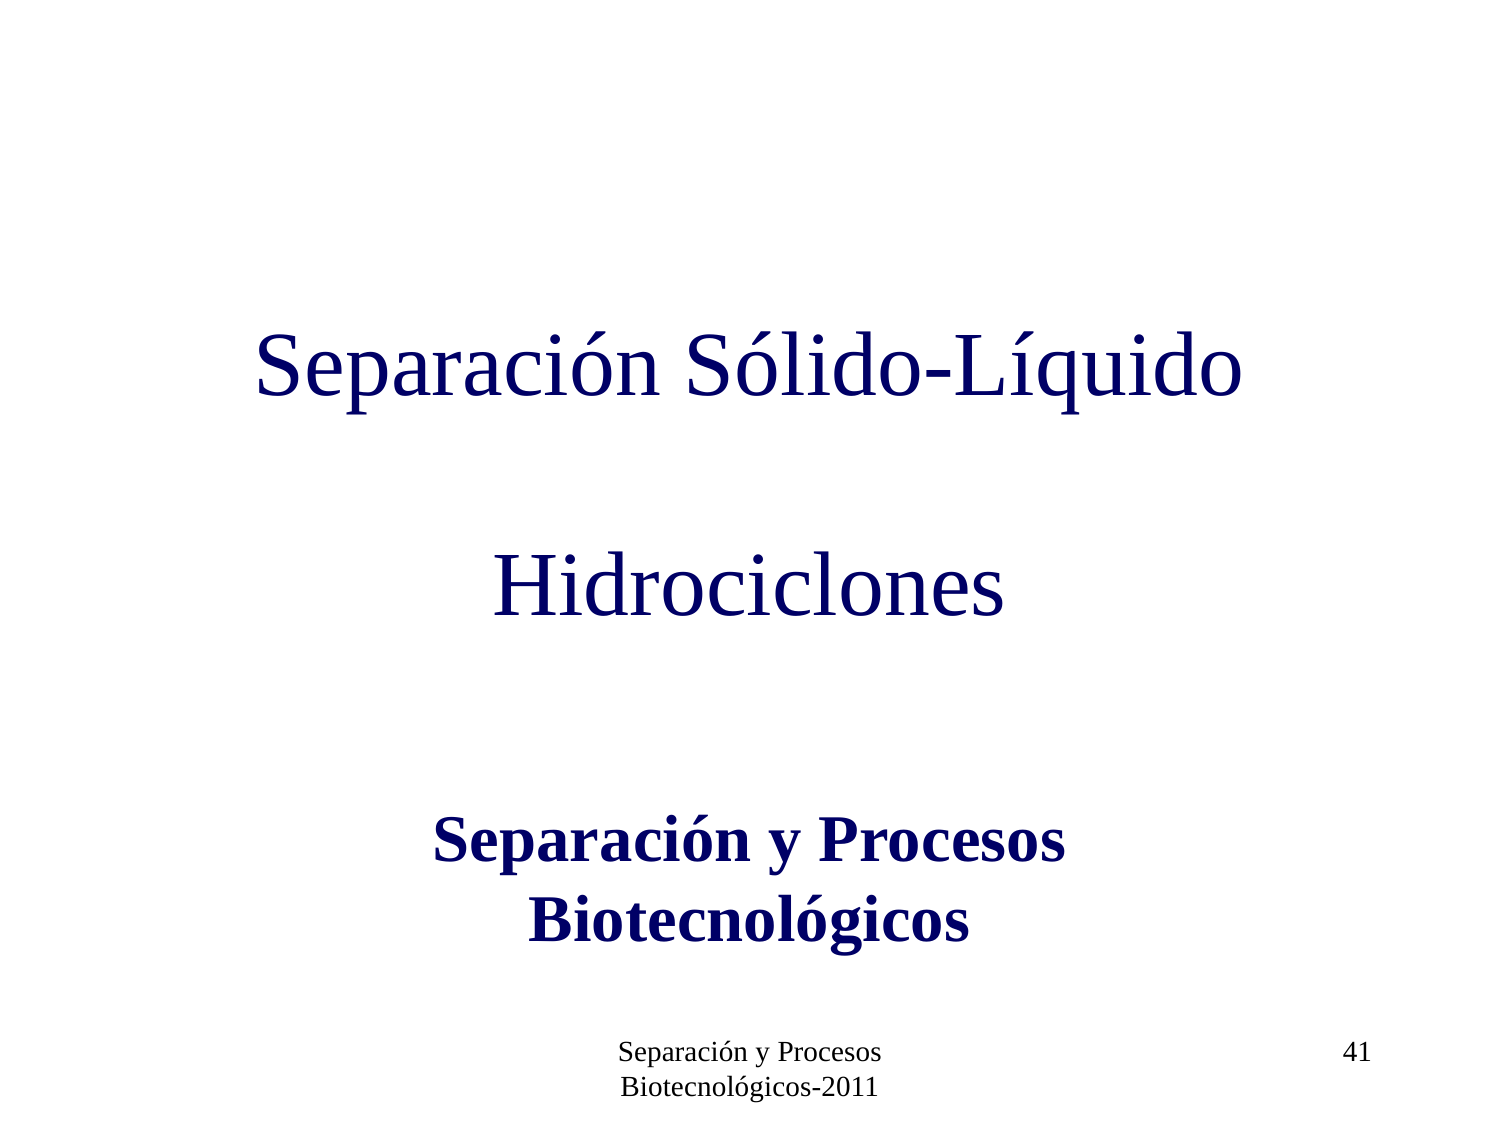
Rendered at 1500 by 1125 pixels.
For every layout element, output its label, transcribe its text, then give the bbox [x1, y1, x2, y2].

slide_number 41 [1074, 1024, 1388, 1101]
title Separación Sólido-Líquido Hidrociclones [112, 374, 1388, 563]
subtitle Separación y Procesos Biotecnológicos [224, 787, 1276, 1076]
footer Separación y Procesos Biotecnológicos-2011 [512, 1024, 988, 1101]
